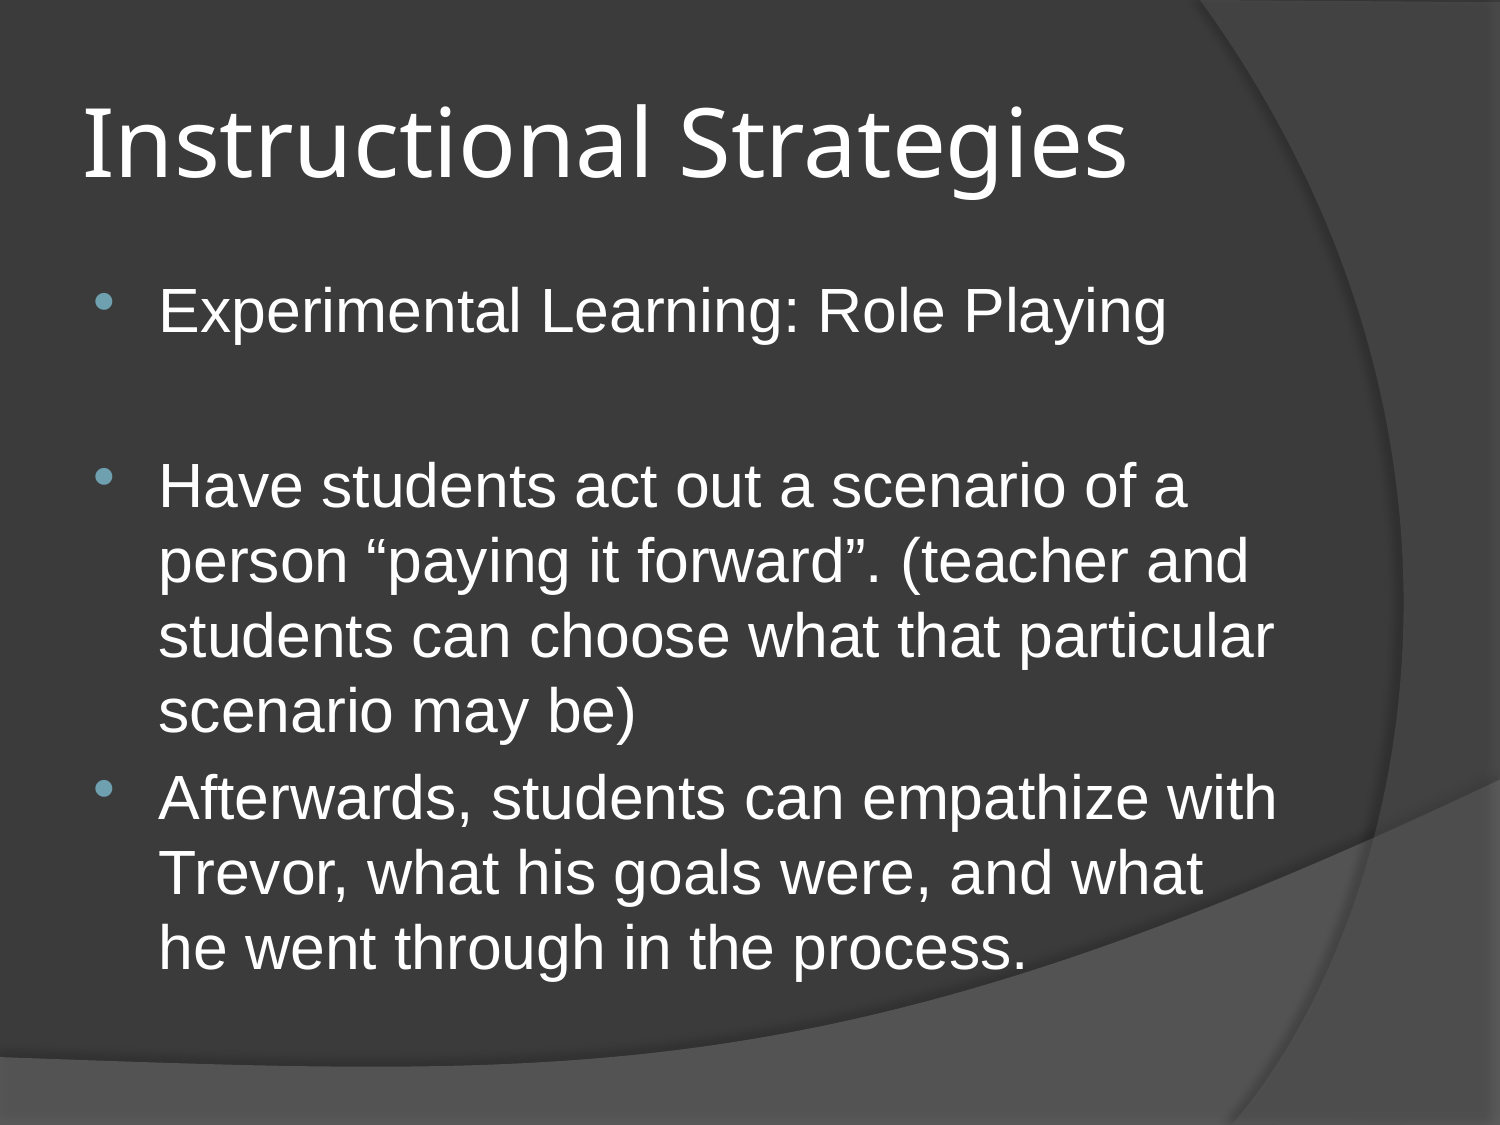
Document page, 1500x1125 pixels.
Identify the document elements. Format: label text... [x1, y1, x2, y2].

list Experimental Learning: Role Playing Have students act out a scenario of a person “paying it forward”. (teacher and students can choose what that particular scenario may be) Afterwards, students can empathize with Trevor, what his goals were, and what he went through in the process. [75, 262, 1300, 1005]
title Instructional Strategies [75, 45, 1300, 233]
